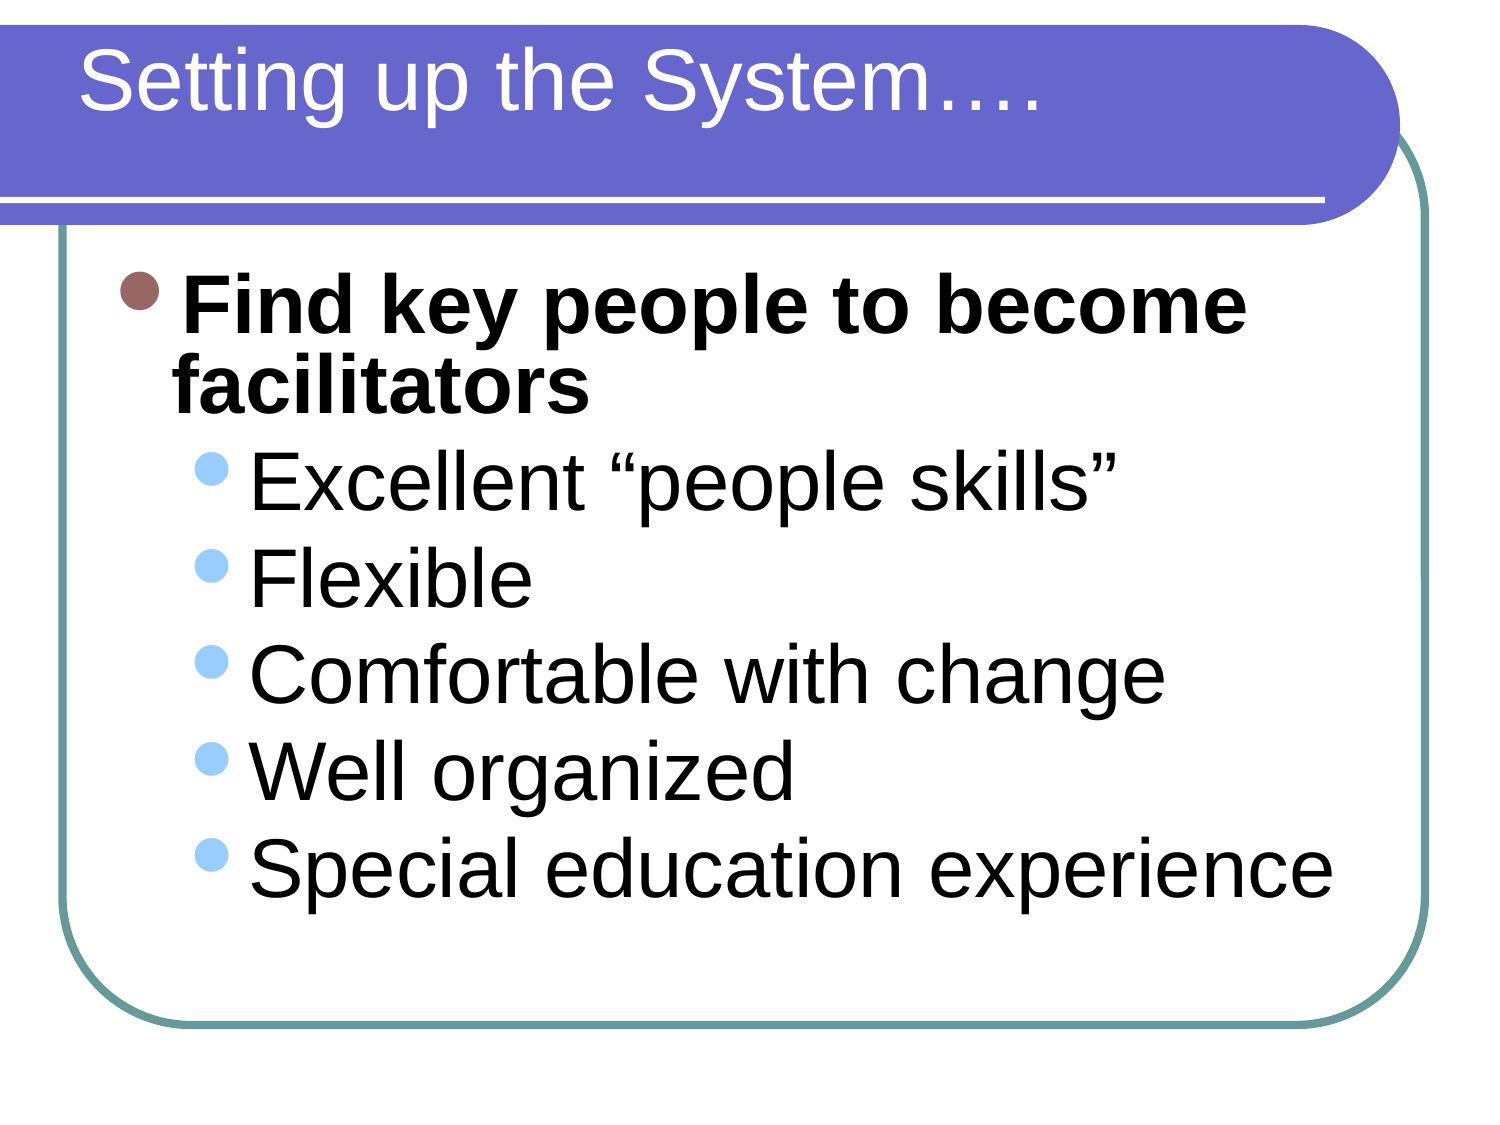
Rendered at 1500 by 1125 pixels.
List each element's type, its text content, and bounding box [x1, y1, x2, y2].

list Find key people to become facilitators Excellent “people skills” Flexible Comfortable with change Well organized Special education experience [99, 262, 1401, 988]
title Setting up the System…. [62, 0, 1378, 151]
